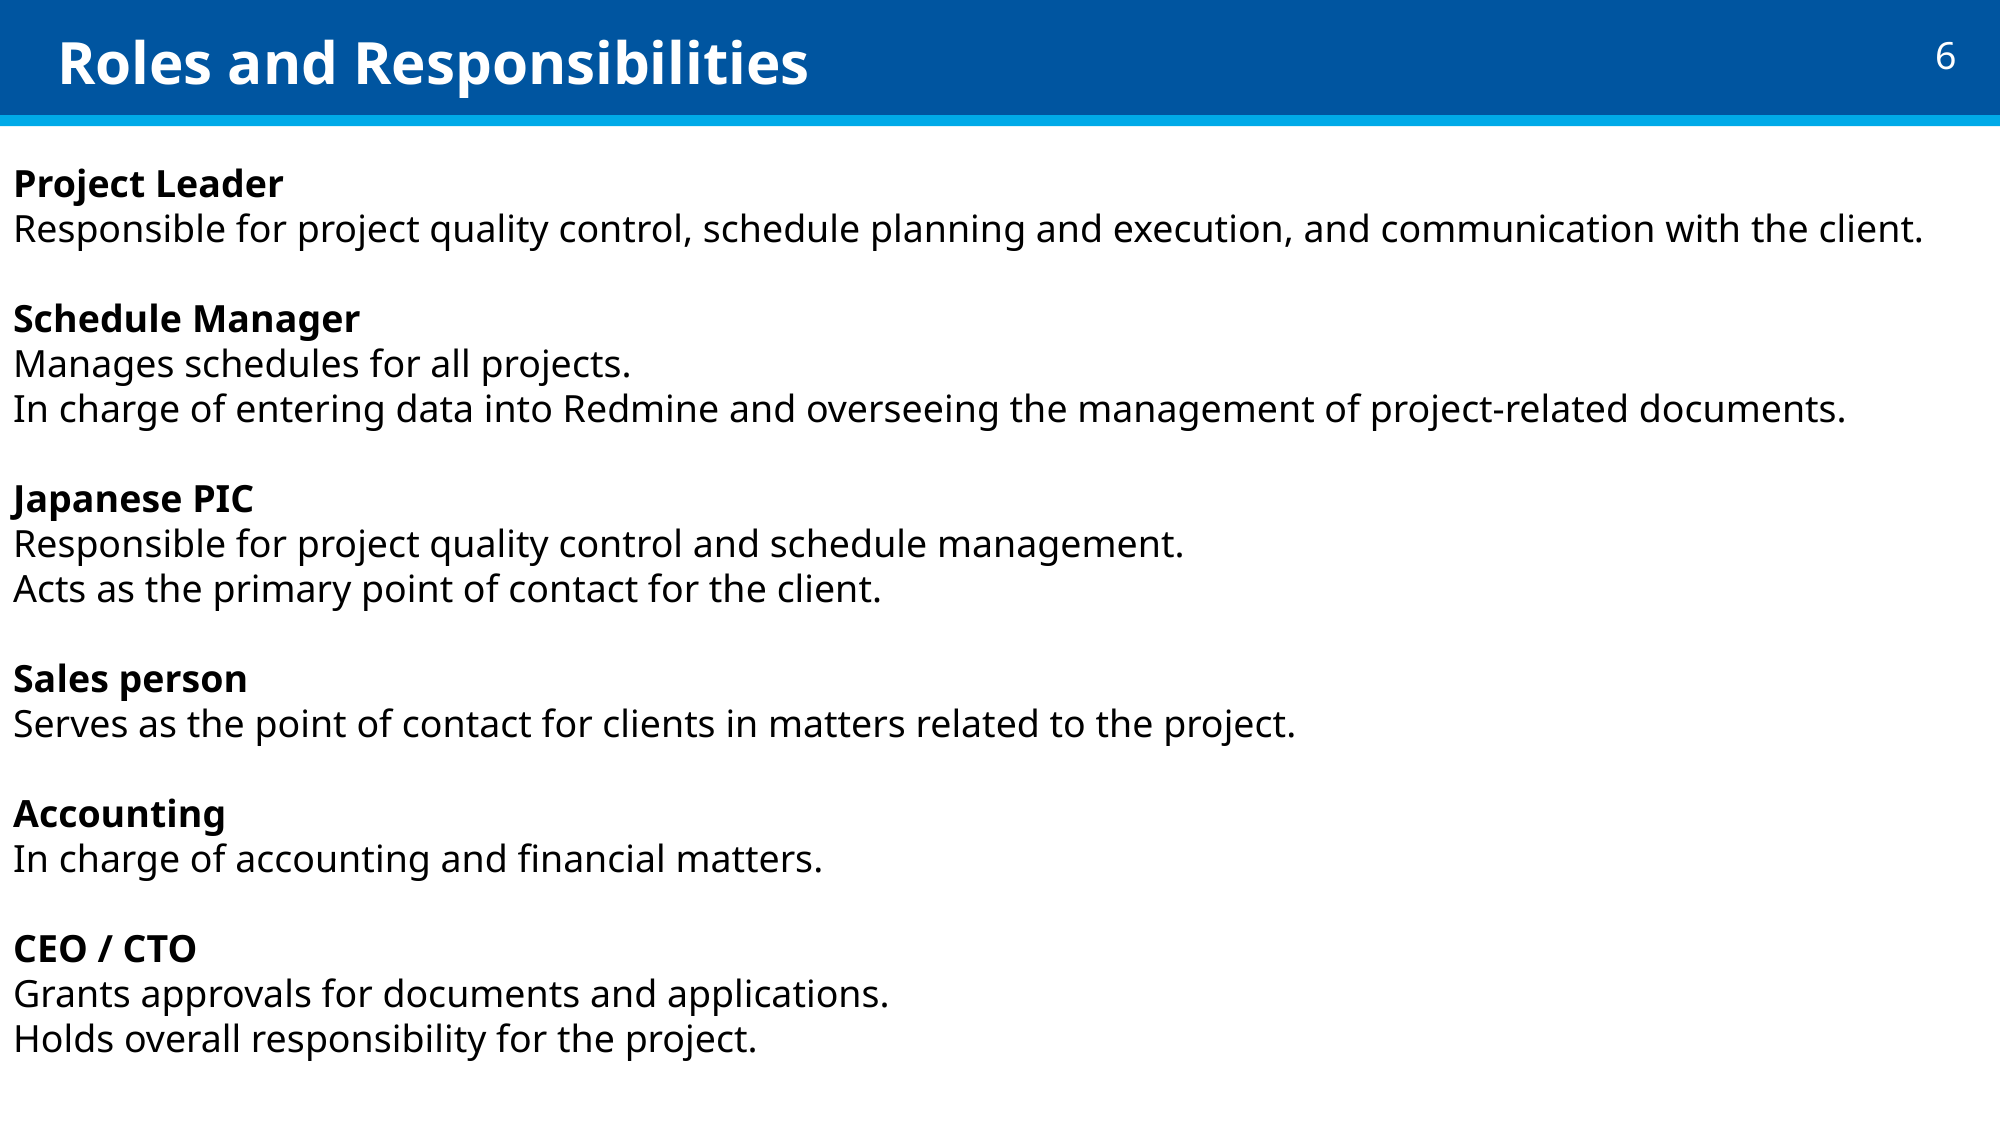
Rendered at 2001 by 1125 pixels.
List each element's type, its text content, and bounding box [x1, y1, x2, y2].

title Roles and Responsibilities [42, 17, 1768, 97]
text_box Project Leader Responsible for project quality control, schedule planning and execution, and communication with the client. Schedule Manager Manages schedules for all projects. In charge of entering data into Redmine and overseeing the management of project-related documents. Japanese PIC Responsible for project quality control and schedule management. Acts as the primary point of contact for the client. Sales person Serves as the point of contact for clients in matters related to the project. Accounting In charge of accounting and financial matters. CEO / CTO Grants approvals for documents and applications. Holds overall responsibility for the project. [0, 152, 1941, 1068]
